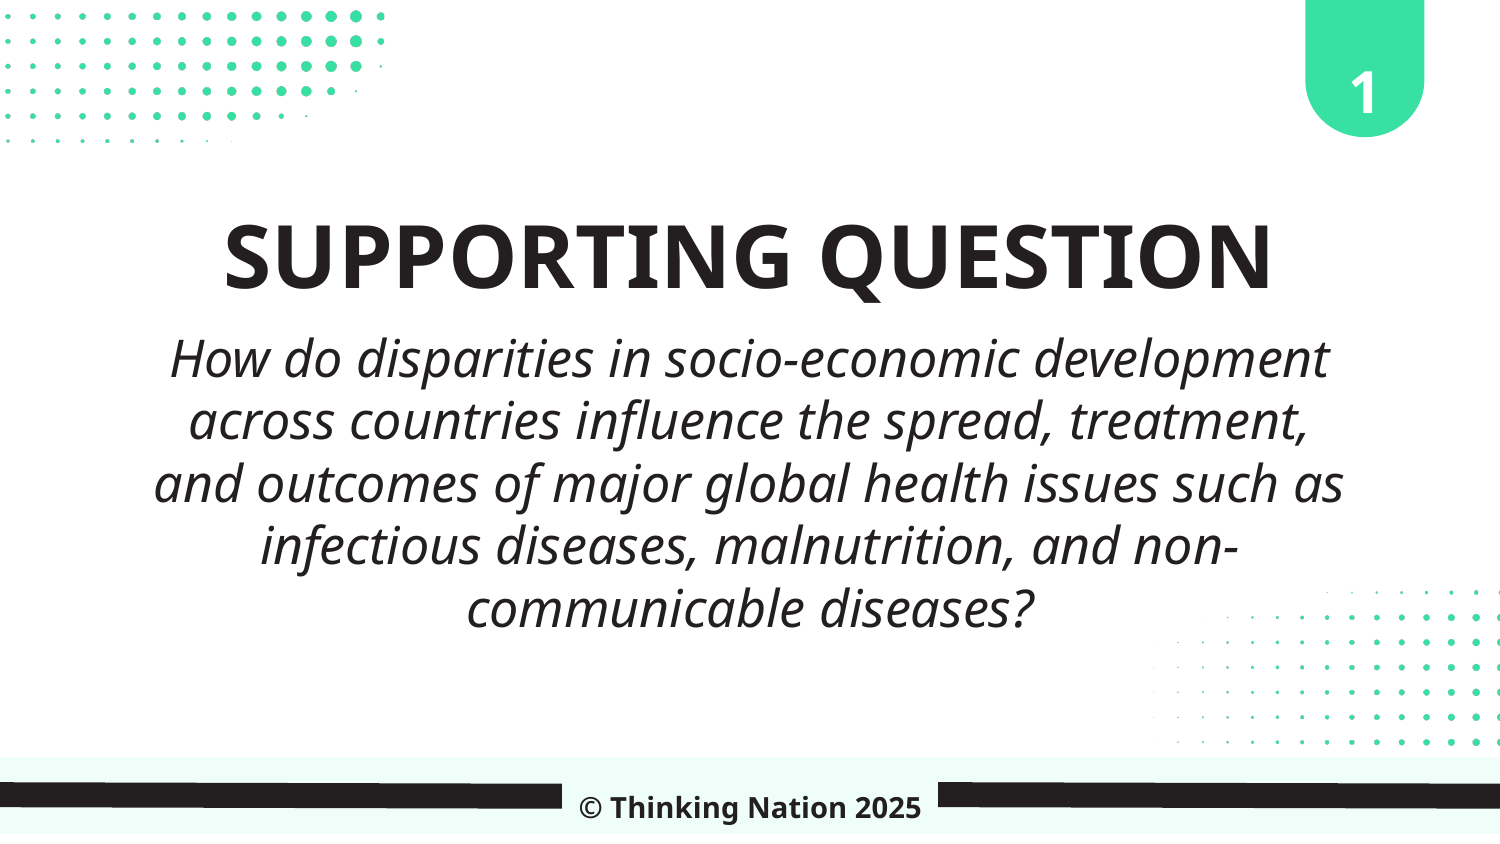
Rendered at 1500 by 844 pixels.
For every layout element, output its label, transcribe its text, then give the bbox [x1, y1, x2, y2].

text_box SUPPORTING QUESTION [209, 159, 1291, 307]
text_box How do disparities in socio-economic development across countries influence the spread, treatment, and outcomes of major global health issues such as infectious diseases, malnutrition, and non-communicable diseases? [146, 324, 1353, 638]
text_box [0, 756, 1500, 835]
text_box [1300, 0, 1430, 138]
text_box [0, 0, 385, 144]
text_box [1128, 590, 1500, 755]
